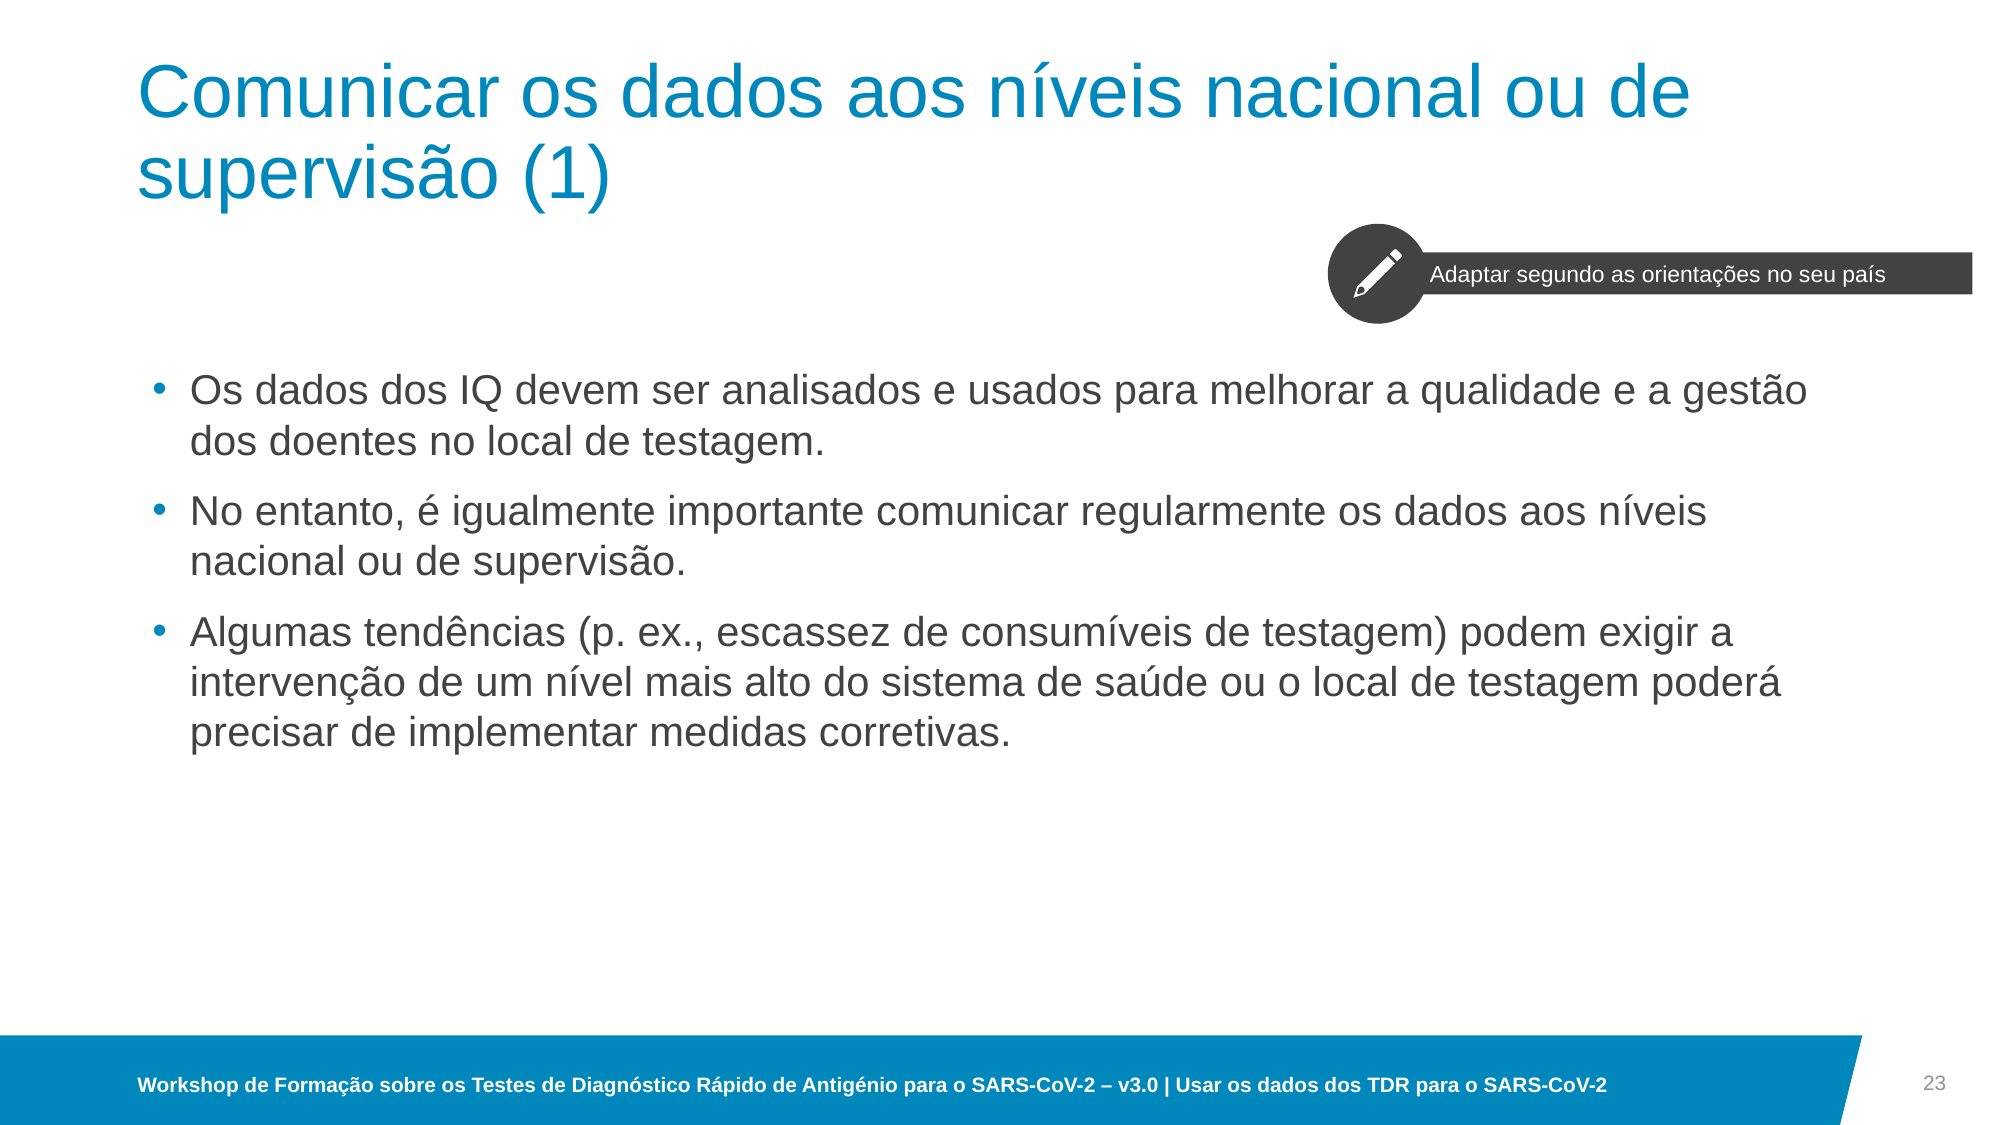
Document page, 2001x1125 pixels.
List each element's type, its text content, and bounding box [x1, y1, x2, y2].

footer Workshop de Formação sobre os Testes de Diagnóstico Rápido de Antigénio para o SARS-CoV-2 – v3.0 | Usar os dados dos TDR para o SARS-CoV-2 [137, 1042, 1771, 1125]
slide_number 23 [1862, 1035, 1947, 1125]
list Os dados dos IQ devem ser analisados e usados para melhorar a qualidade e a gestão dos doentes no local de testagem. No entanto, é igualmente importante comunicar regularmente os dados aos níveis nacional ou de supervisão. Algumas tendências (p. ex., escassez de consumíveis de testagem) podem exigir a intervenção de um nível mais alto do sistema de saúde ou o local de testagem poderá precisar de implementar medidas corretivas. [137, 284, 1863, 1014]
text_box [1328, 224, 1973, 323]
title Comunicar os dados aos níveis nacional ou de supervisão (1) [137, 59, 1863, 215]
